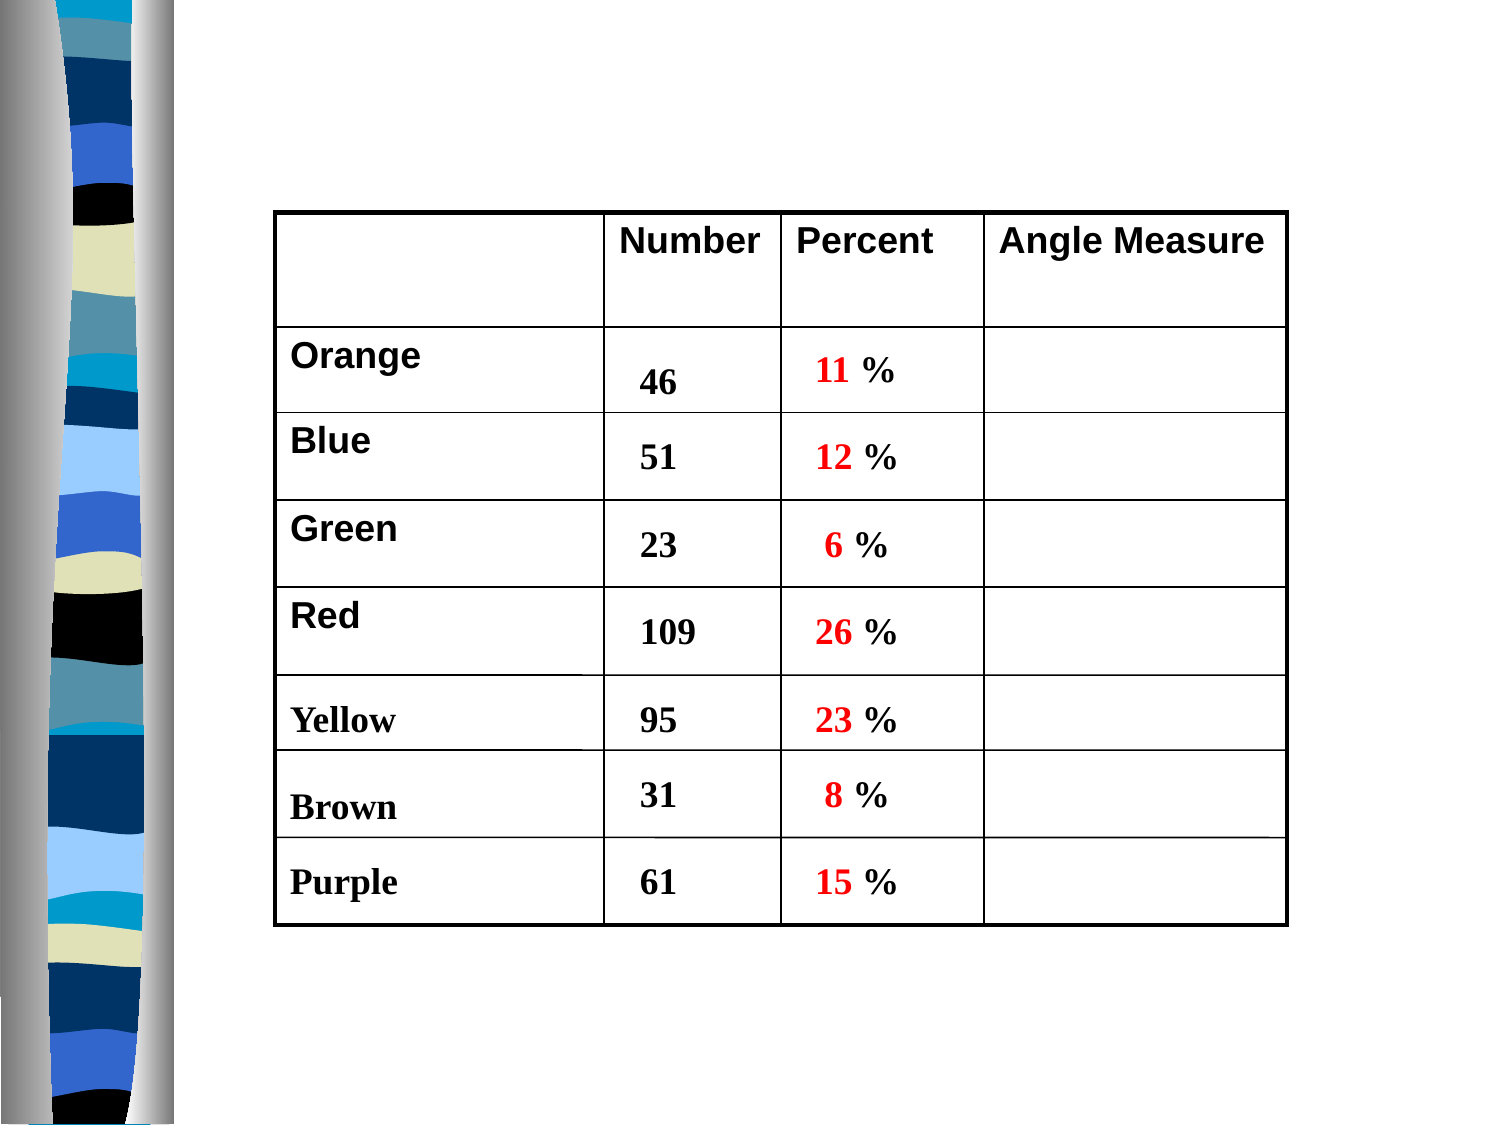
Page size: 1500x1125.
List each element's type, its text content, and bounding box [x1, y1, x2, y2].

table_header Number [605, 215, 780, 326]
table_cell [985, 838, 1285, 923]
table_cell [605, 676, 780, 750]
table_cell [605, 328, 780, 412]
text_box 26 % [800, 599, 915, 660]
text_box 46 [624, 349, 700, 410]
table_cell [985, 588, 1285, 675]
text_box 6 % [800, 512, 906, 573]
table_cell [605, 751, 780, 837]
text_box 12 % [800, 424, 915, 485]
table_cell [605, 413, 780, 499]
table_cell Blue [277, 413, 603, 499]
table_cell [782, 588, 983, 675]
table_cell [985, 413, 1285, 499]
text_box 51 [625, 424, 693, 485]
table_header Angle Measure [985, 215, 1285, 326]
text_box Purple [275, 849, 475, 910]
table_cell [985, 676, 1285, 750]
text_box 15 % [800, 849, 915, 910]
text_box Brown [274, 774, 488, 835]
table_cell Red [277, 588, 603, 675]
text_box 8 % [800, 762, 906, 823]
table_cell [985, 328, 1285, 412]
text_box 23 [625, 512, 693, 573]
text_box 23 % [800, 687, 915, 748]
table_header Percent [782, 215, 983, 326]
table_cell Red [277, 676, 603, 750]
table_cell [985, 751, 1285, 837]
table_cell Orange [277, 328, 603, 412]
table_cell [605, 588, 780, 675]
table_cell [985, 501, 1285, 586]
table_cell Green [277, 501, 603, 586]
table_cell Red [277, 751, 603, 837]
table_cell [782, 838, 983, 923]
text_box 109 [625, 599, 712, 660]
table_cell Red [277, 838, 603, 923]
text_box 11 % [799, 337, 938, 398]
text_box 31 [625, 762, 693, 823]
table_cell [782, 328, 983, 412]
table_cell [782, 676, 983, 750]
text_box Yellow [275, 687, 478, 748]
table_header [277, 215, 603, 326]
table_cell [782, 501, 983, 586]
table_cell [782, 413, 983, 499]
text_box 95 [625, 687, 693, 748]
table_cell [605, 501, 780, 586]
table_cell [782, 751, 983, 837]
text_box 61 [625, 849, 693, 910]
table_cell [605, 838, 780, 923]
